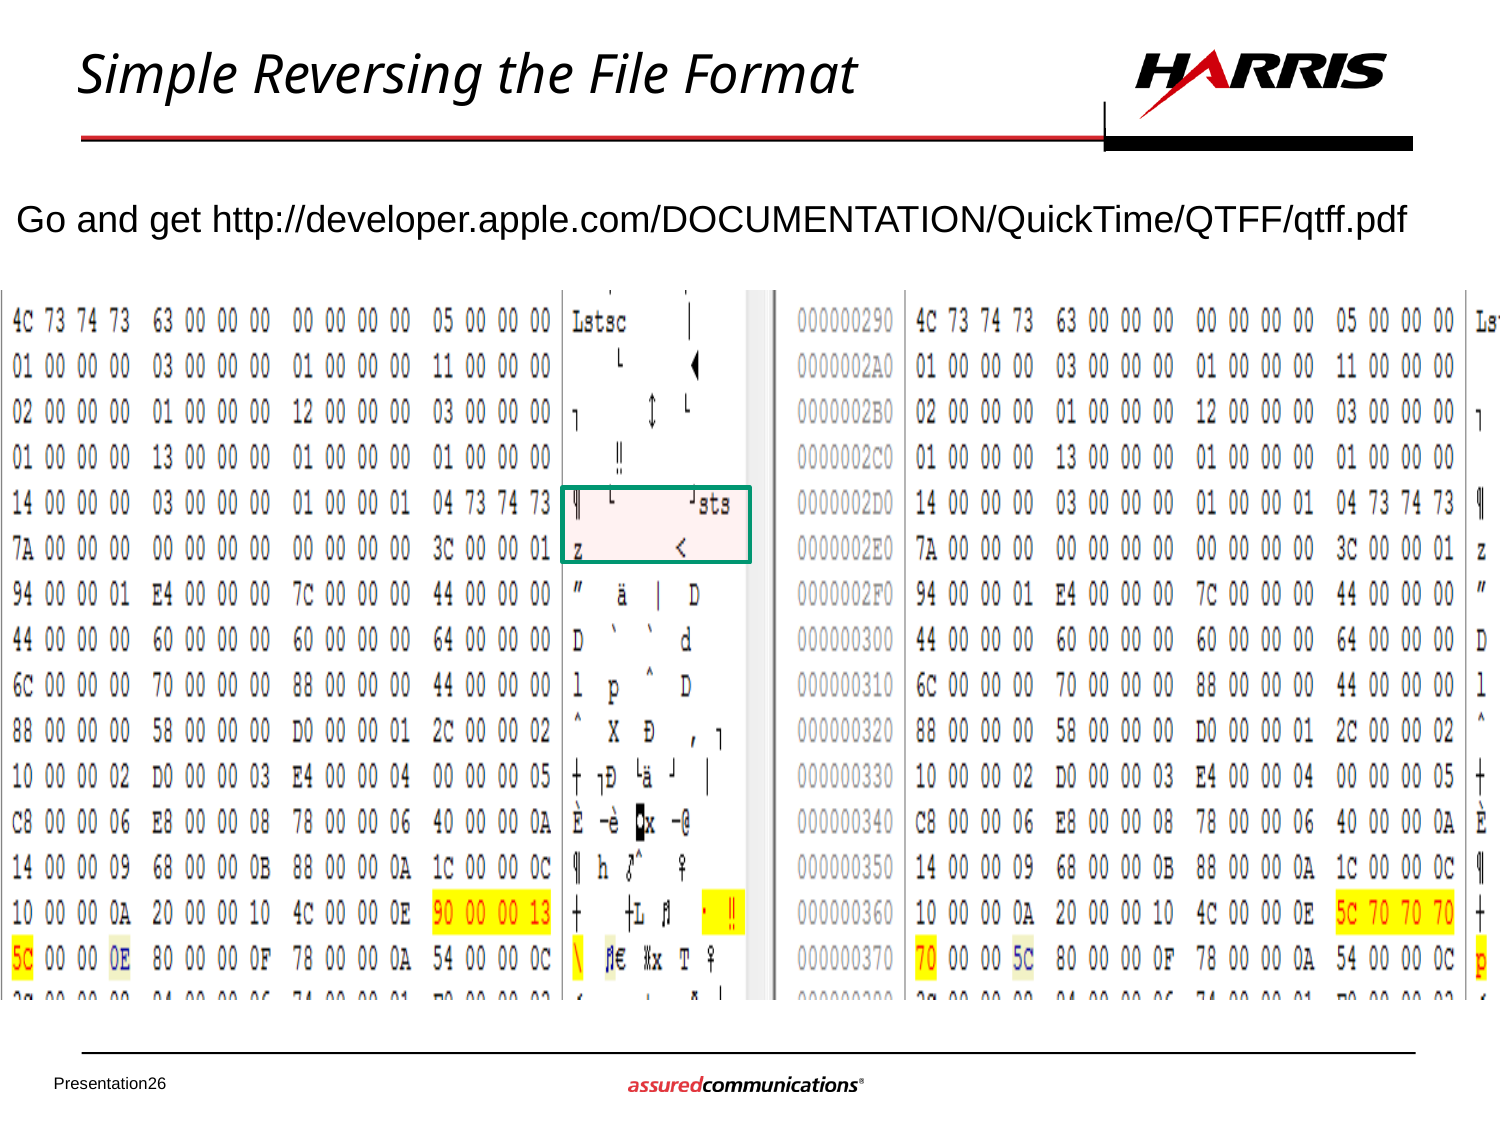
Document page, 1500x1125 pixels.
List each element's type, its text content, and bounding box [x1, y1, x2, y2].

picture [628, 1076, 864, 1092]
picture [1135, 49, 1387, 119]
text_box Go and get http://developer.apple.com/DOCUMENTATION/QuickTime/QTFF/qtff.pdf [1, 187, 1423, 248]
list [0, 289, 1500, 1001]
title Simple Reversing the File Format [62, 27, 951, 117]
